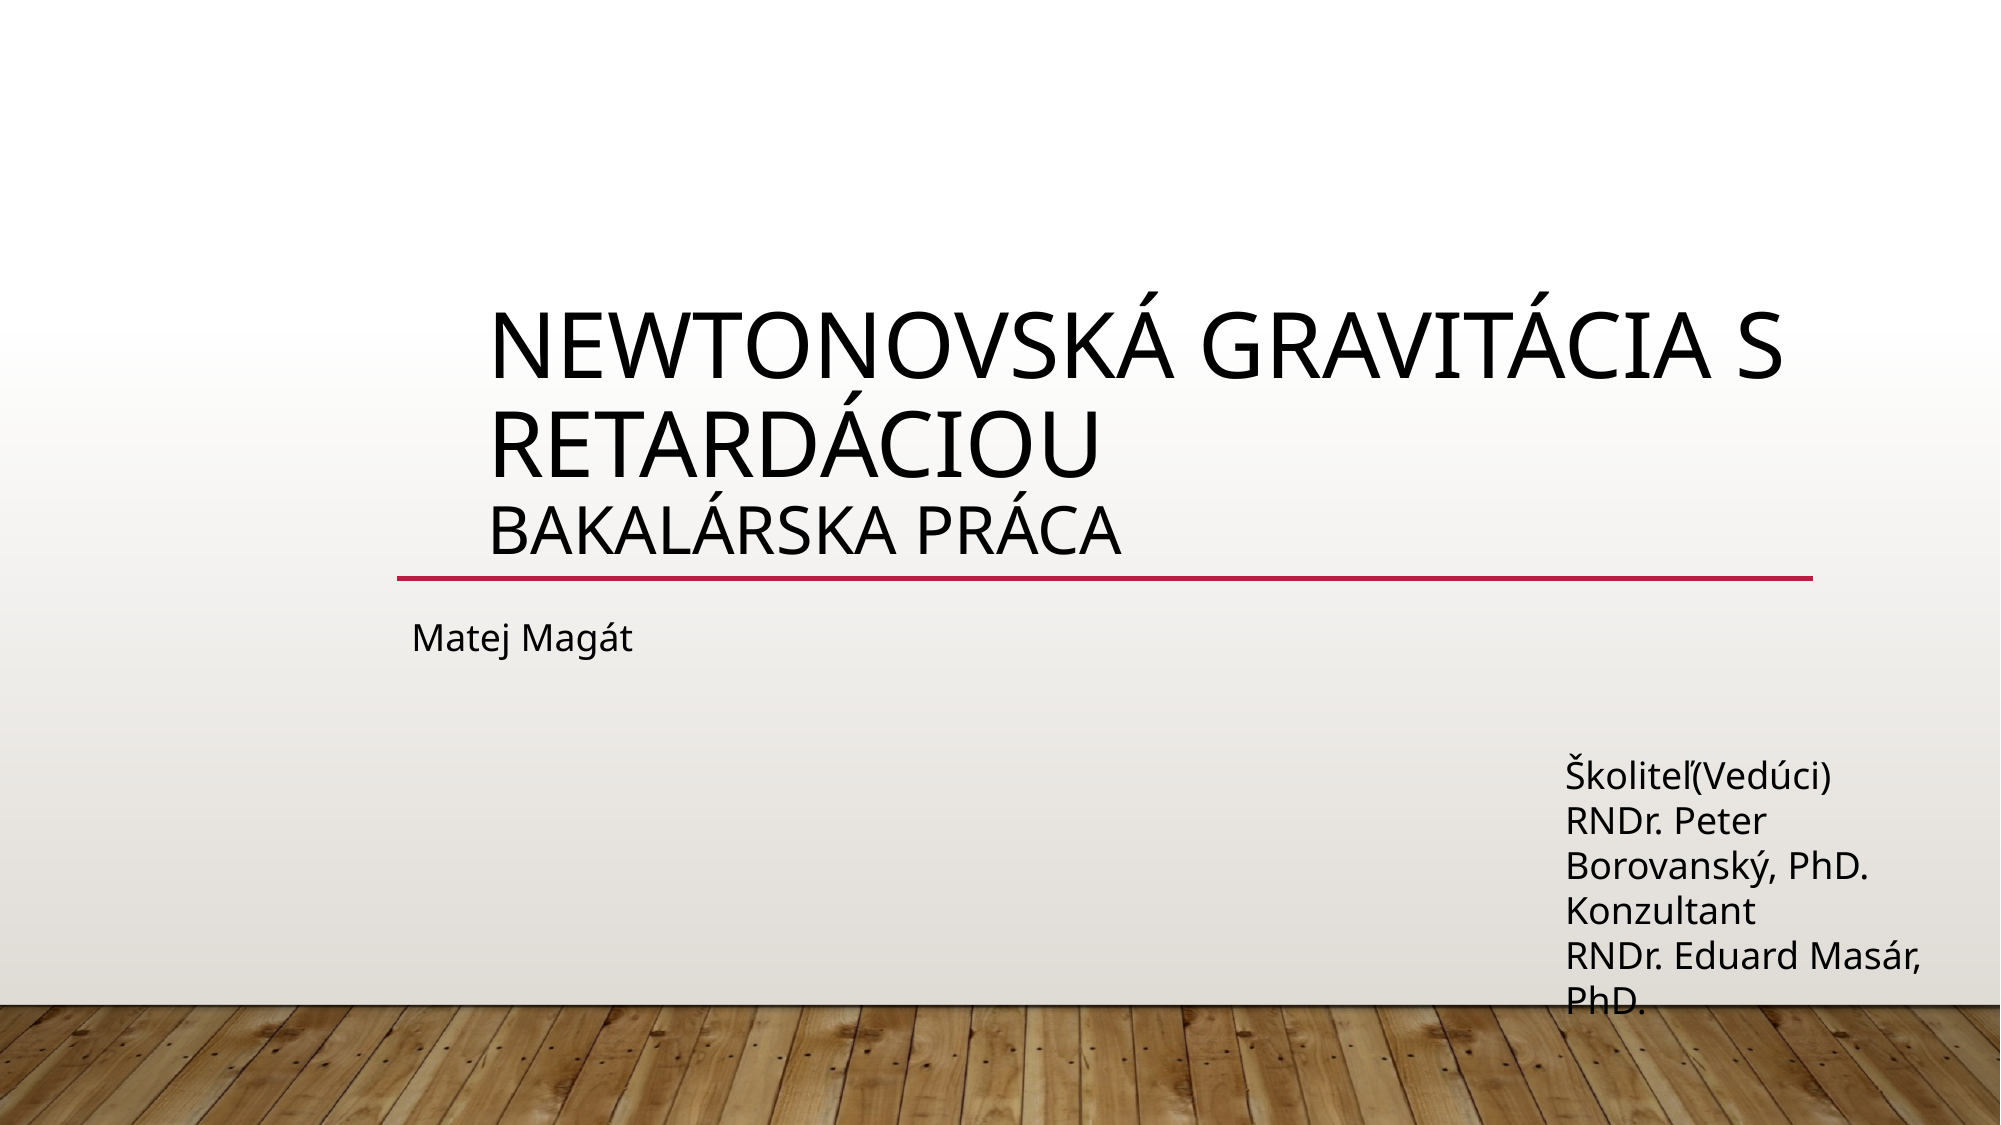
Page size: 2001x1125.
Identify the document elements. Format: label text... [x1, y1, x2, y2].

text_box Matej Magát [396, 606, 1295, 712]
title Newtonovská gravitácia s retardáciou Bakalárska práca [472, 235, 1874, 570]
text_box Školiteľ(Vedúci) RNDr. Peter Borovanský, PhD. Konzultant RNDr. Eduard Masár, PhD. [1549, 745, 2000, 1076]
picture [0, 1005, 2000, 1125]
